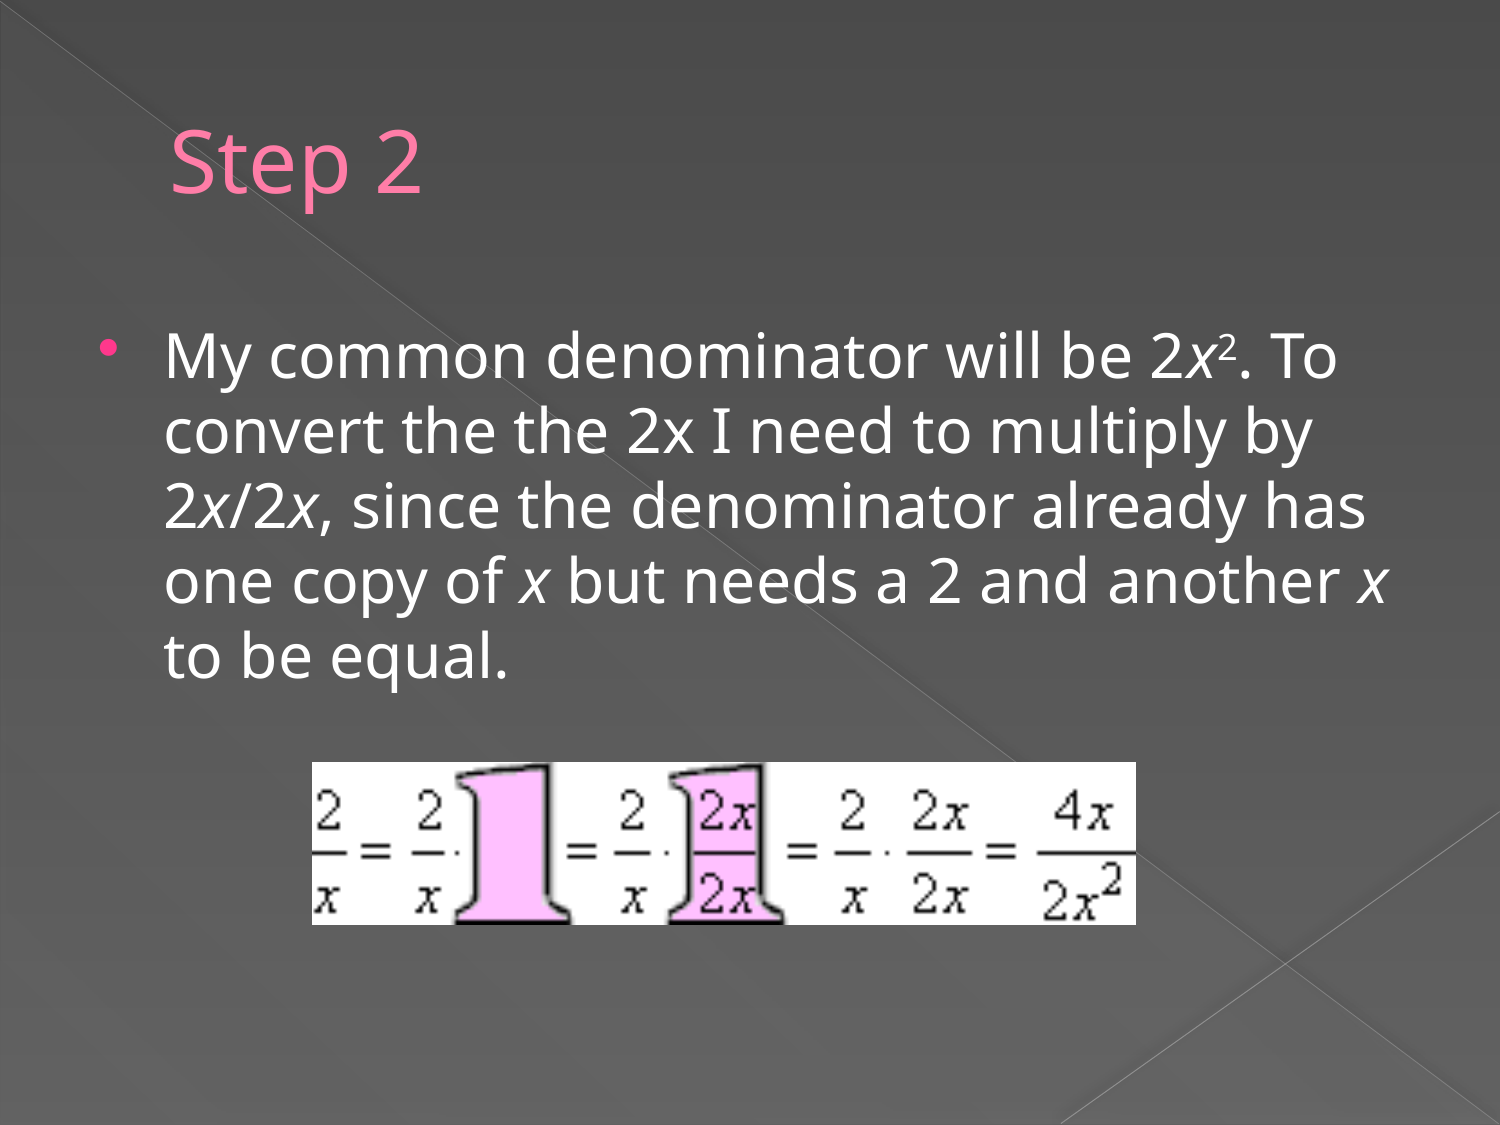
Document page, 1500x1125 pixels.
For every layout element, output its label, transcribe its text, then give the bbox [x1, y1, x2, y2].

picture [312, 762, 1137, 926]
list My common denominator will be 2x2. To convert the the 2x I need to multiply by 2x/2x, since the denominator already has one copy of x but needs a 2 and another x to be equal. [75, 308, 1425, 1059]
title Step 2 [75, 43, 1425, 274]
